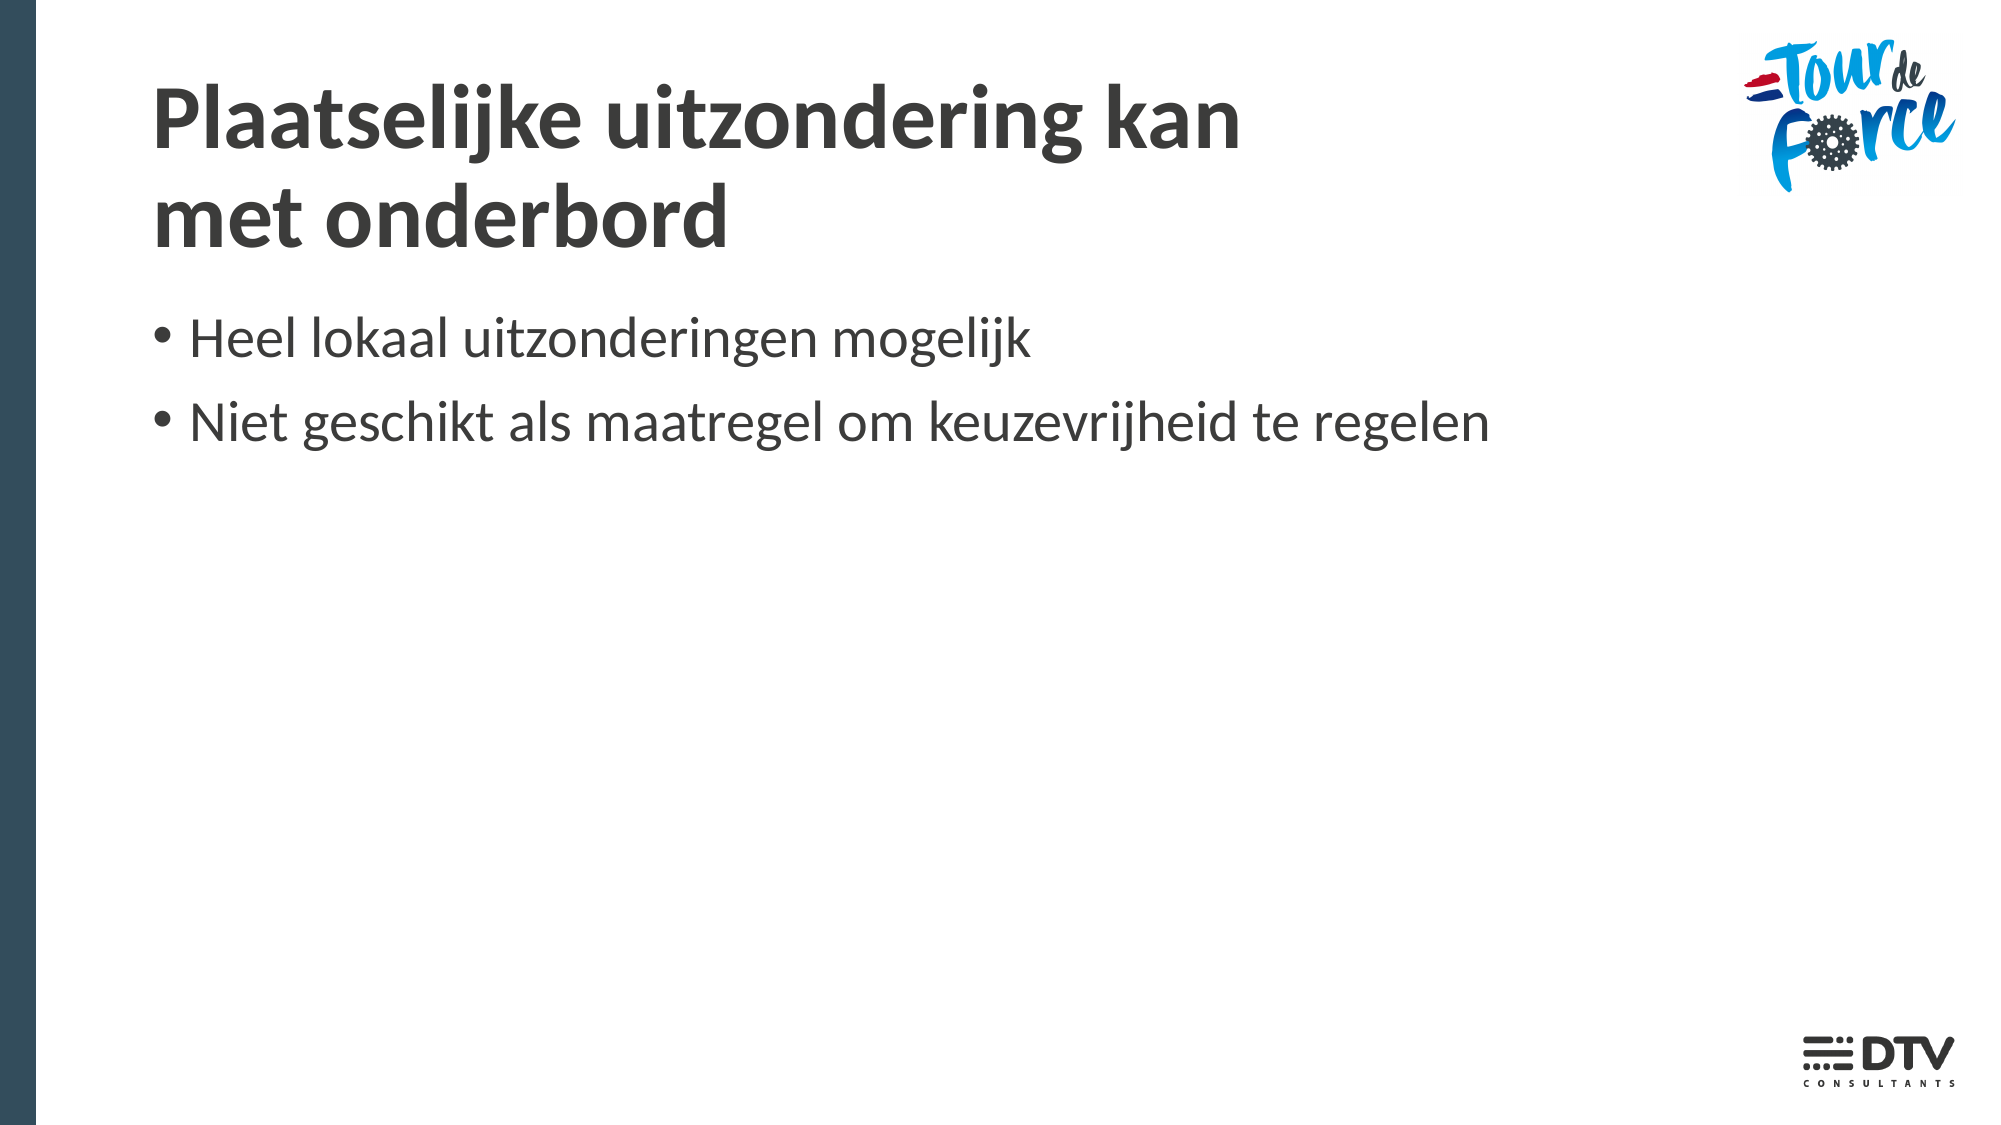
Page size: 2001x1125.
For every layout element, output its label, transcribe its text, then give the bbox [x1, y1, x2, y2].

list Heel lokaal uitzonderingen mogelijk Niet geschikt als maatregel om keuzevrijheid te regelen [137, 299, 1863, 1014]
picture [1793, 1026, 1964, 1096]
title Plaatselijke uitzondering kan met onderbord [137, 59, 1863, 278]
picture [1737, 33, 1963, 196]
